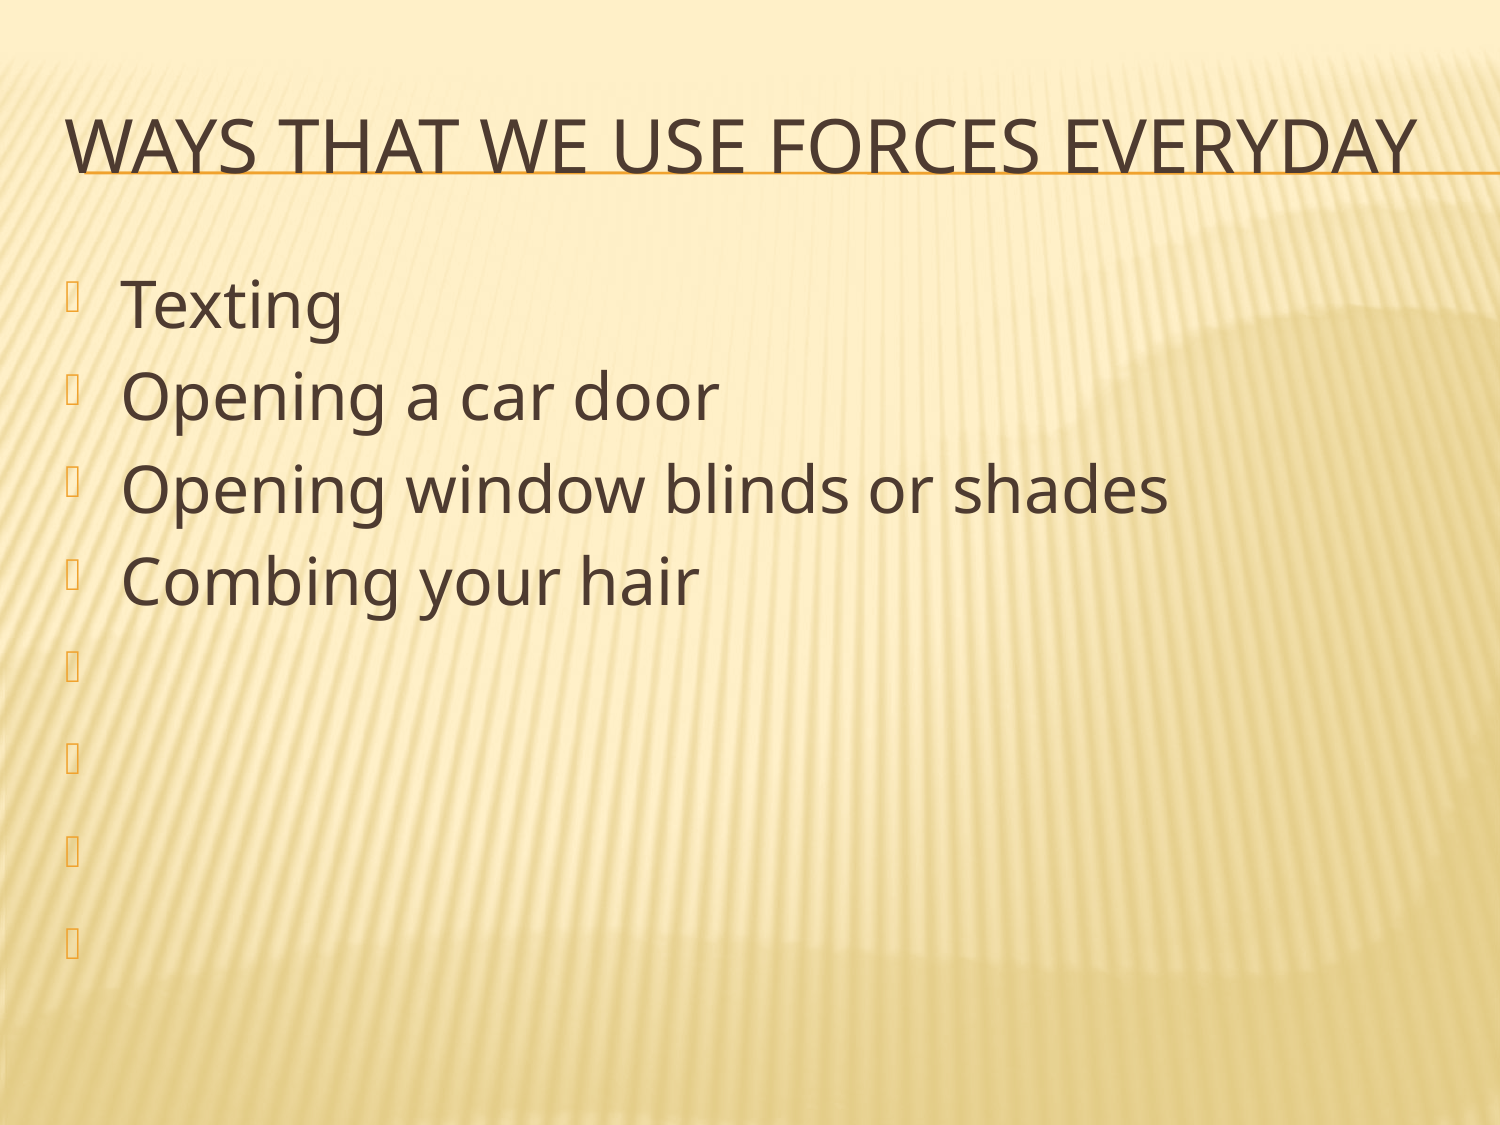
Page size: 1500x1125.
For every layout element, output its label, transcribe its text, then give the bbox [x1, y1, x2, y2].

title Ways that we use forces everyday [50, 75, 1475, 213]
list Texting Opening a car door Opening window blinds or shades Combing your hair [50, 254, 1475, 998]
